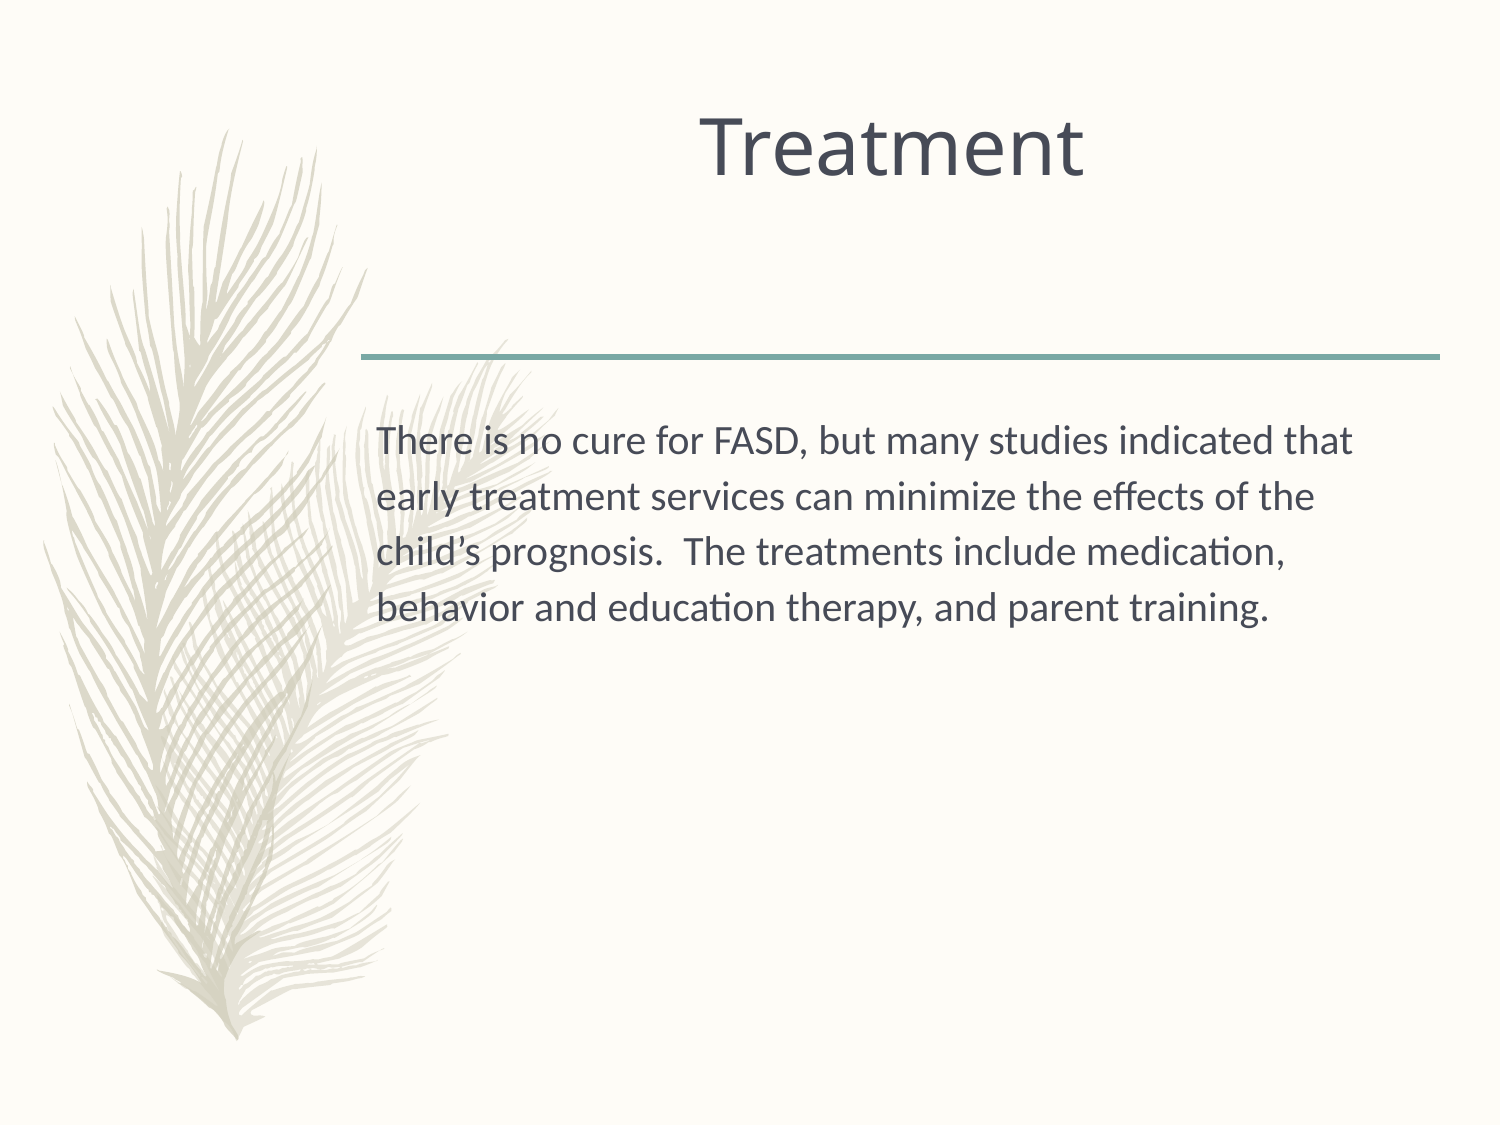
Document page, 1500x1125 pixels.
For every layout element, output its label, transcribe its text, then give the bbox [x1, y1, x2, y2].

title Treatment [345, 93, 1440, 350]
list There is no cure for FASD, but many studies indicated that early treatment services can minimize the effects of the child’s prognosis. The treatments include medication, behavior and education therapy, and parent training. [360, 399, 1440, 999]
